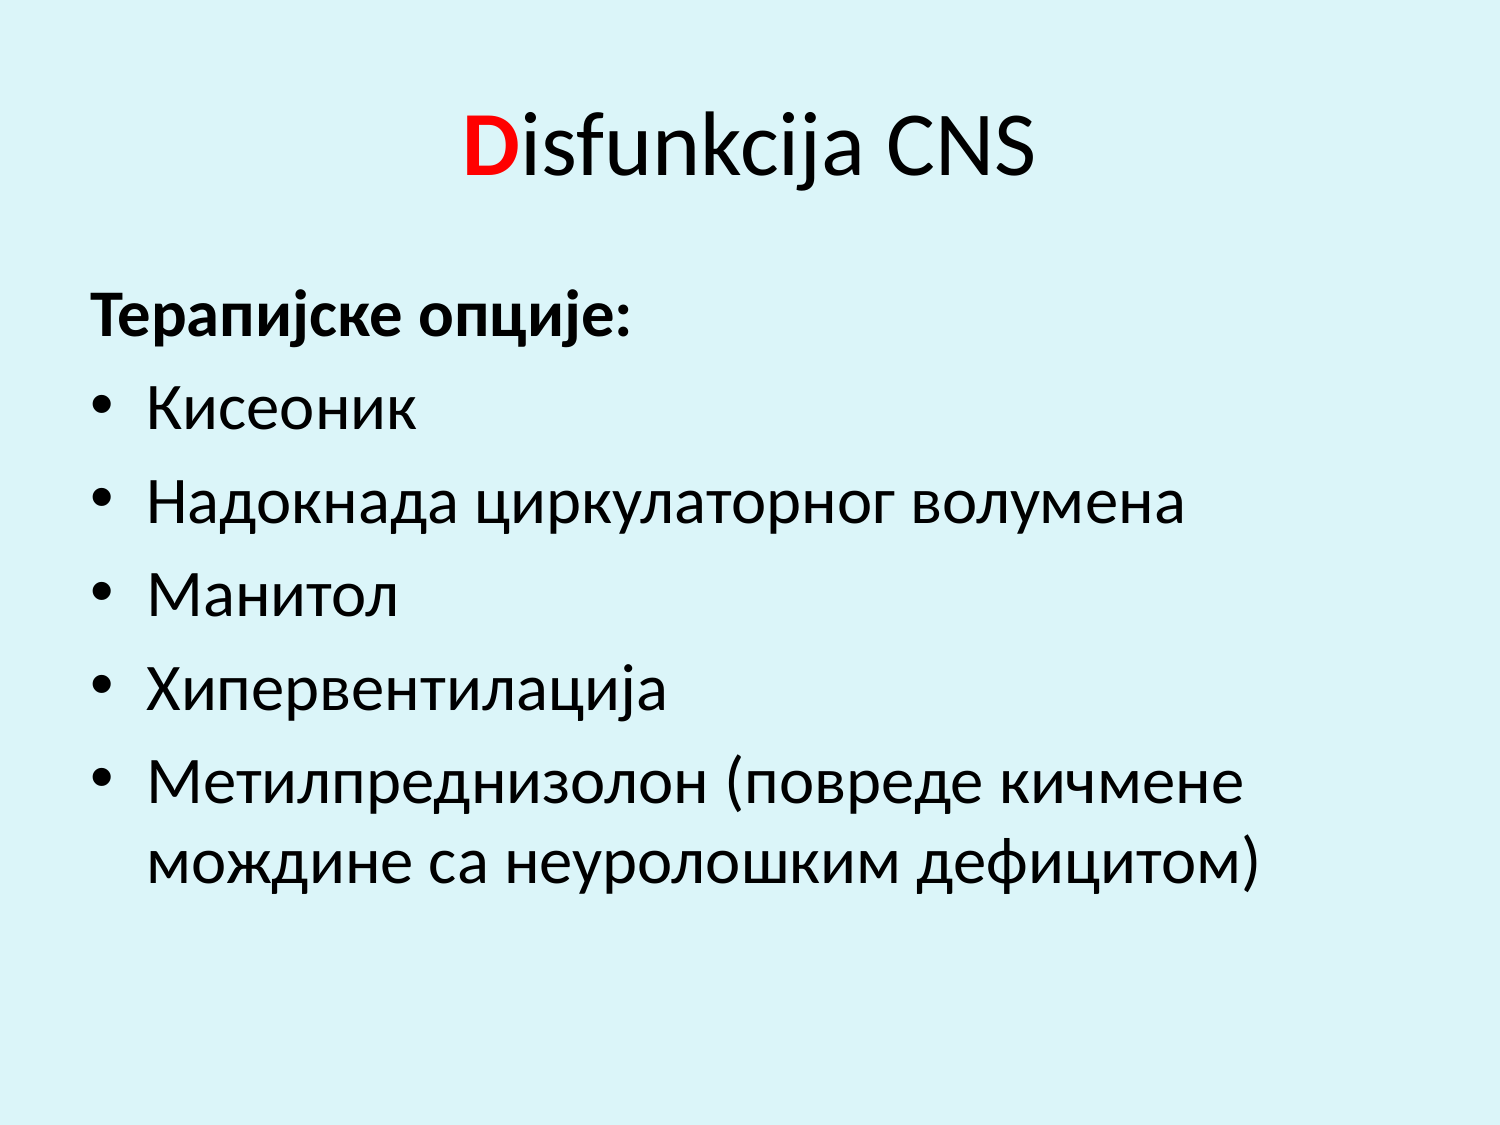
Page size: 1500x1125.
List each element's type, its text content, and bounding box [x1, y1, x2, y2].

title Disfunkcija CNS [75, 45, 1425, 233]
list Терапијске опције: Кисеоник Надокнада циркулаторног волумена Манитол Хипервентилација Метилпреднизолон (повреде кичмене мождине са неуролошким дефицитом) [75, 262, 1425, 1005]
